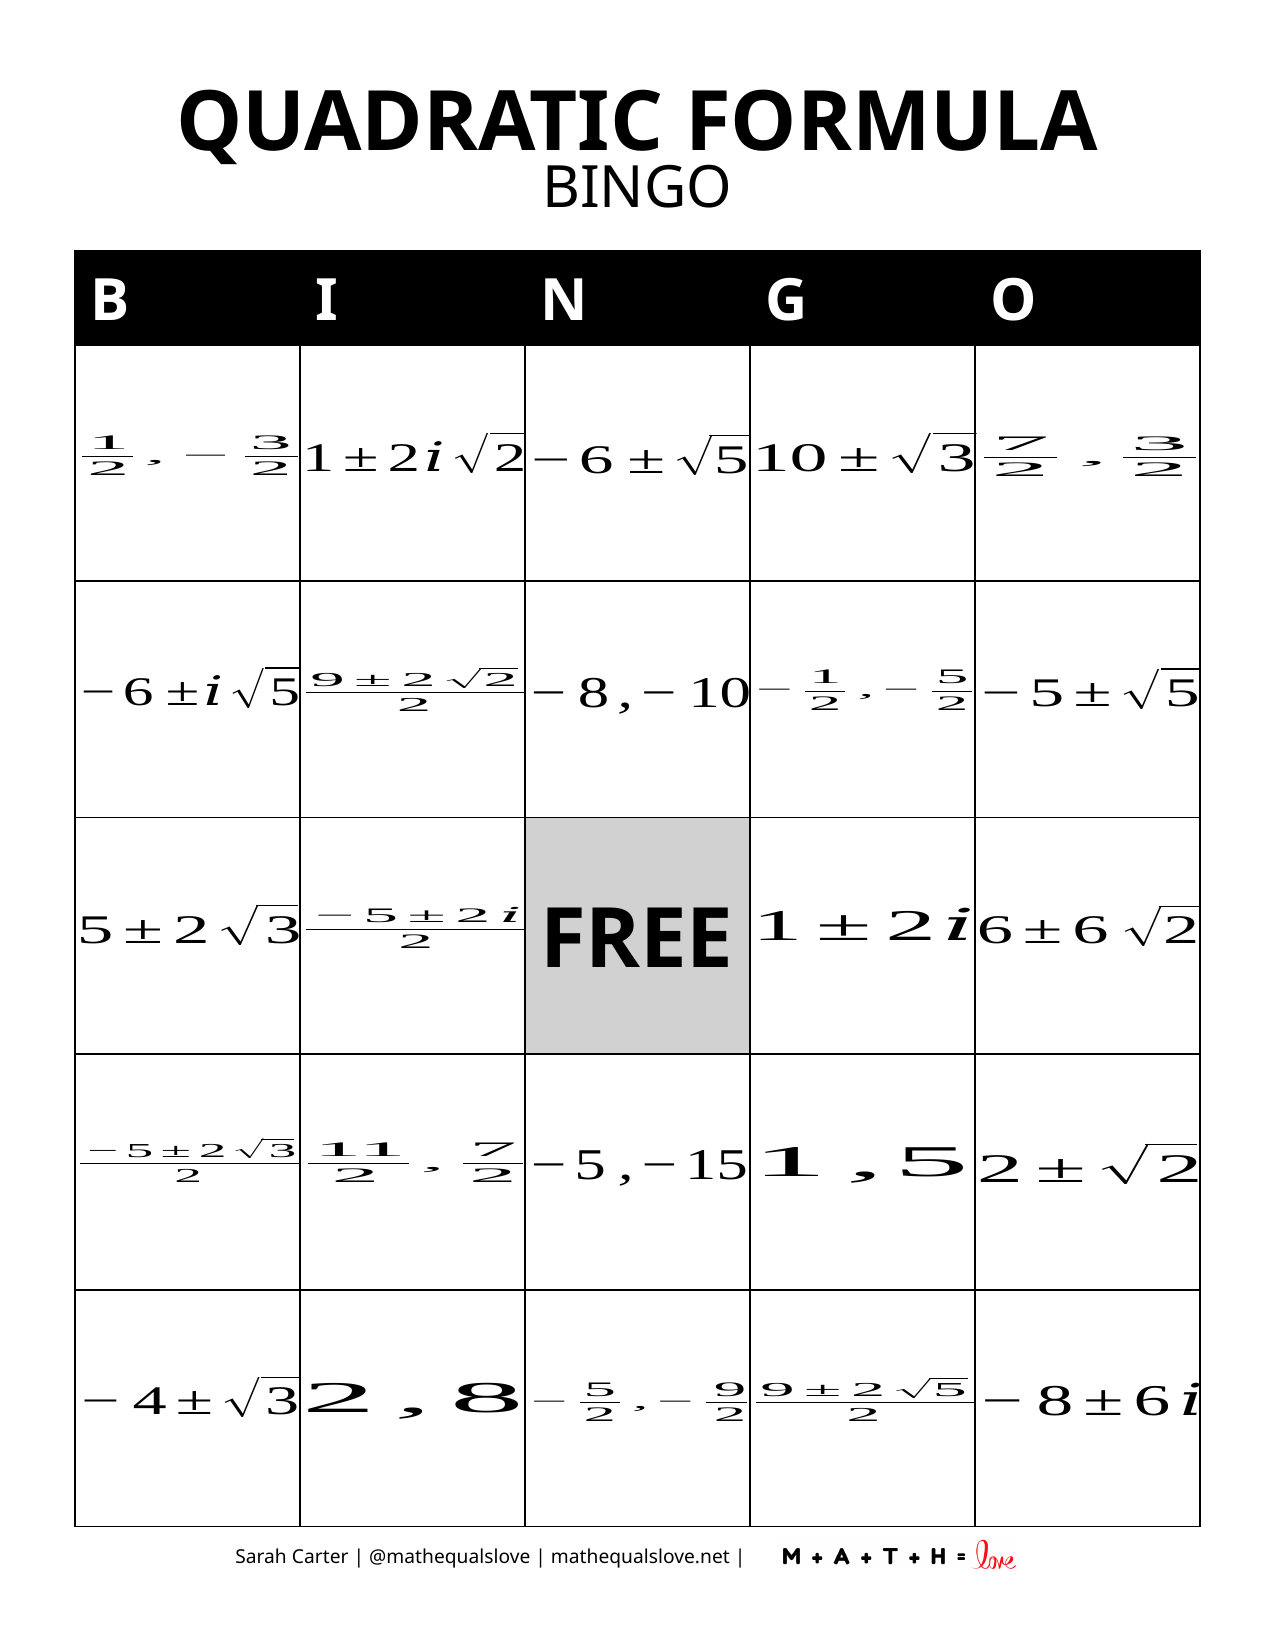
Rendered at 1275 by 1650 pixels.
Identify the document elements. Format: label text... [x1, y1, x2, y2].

table_cell [976, 1055, 1199, 1289]
table_cell [976, 818, 1199, 1053]
table_cell FREE [526, 818, 749, 1053]
table_cell [76, 1291, 299, 1526]
table_header O [976, 251, 1199, 344]
table_cell [751, 1055, 974, 1289]
table_cell [751, 818, 974, 1053]
table_header B [76, 251, 299, 344]
table_cell [751, 346, 974, 580]
table_cell [526, 1291, 749, 1526]
table_header I [301, 251, 524, 344]
table_cell [526, 346, 749, 580]
text_box QUADRATIC FORMULA [74, 59, 1200, 175]
table_cell [526, 1055, 749, 1289]
table_cell [76, 582, 299, 817]
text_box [220, 1535, 1055, 1576]
table_cell [301, 818, 524, 1053]
table_header G [751, 251, 974, 344]
table_cell [301, 1055, 524, 1289]
table_cell [751, 1291, 974, 1526]
table_cell [976, 346, 1199, 580]
table_cell [976, 1291, 1199, 1526]
table_cell [301, 346, 524, 580]
table_cell [76, 818, 299, 1053]
table_cell [751, 582, 974, 817]
table_cell [301, 1291, 524, 1526]
table_cell [76, 1055, 299, 1289]
table_cell [976, 582, 1199, 817]
table_header N [526, 251, 749, 344]
table_cell [301, 582, 524, 817]
table_cell [76, 346, 299, 580]
text_box BINGO [74, 175, 1200, 226]
table_cell [526, 582, 749, 817]
